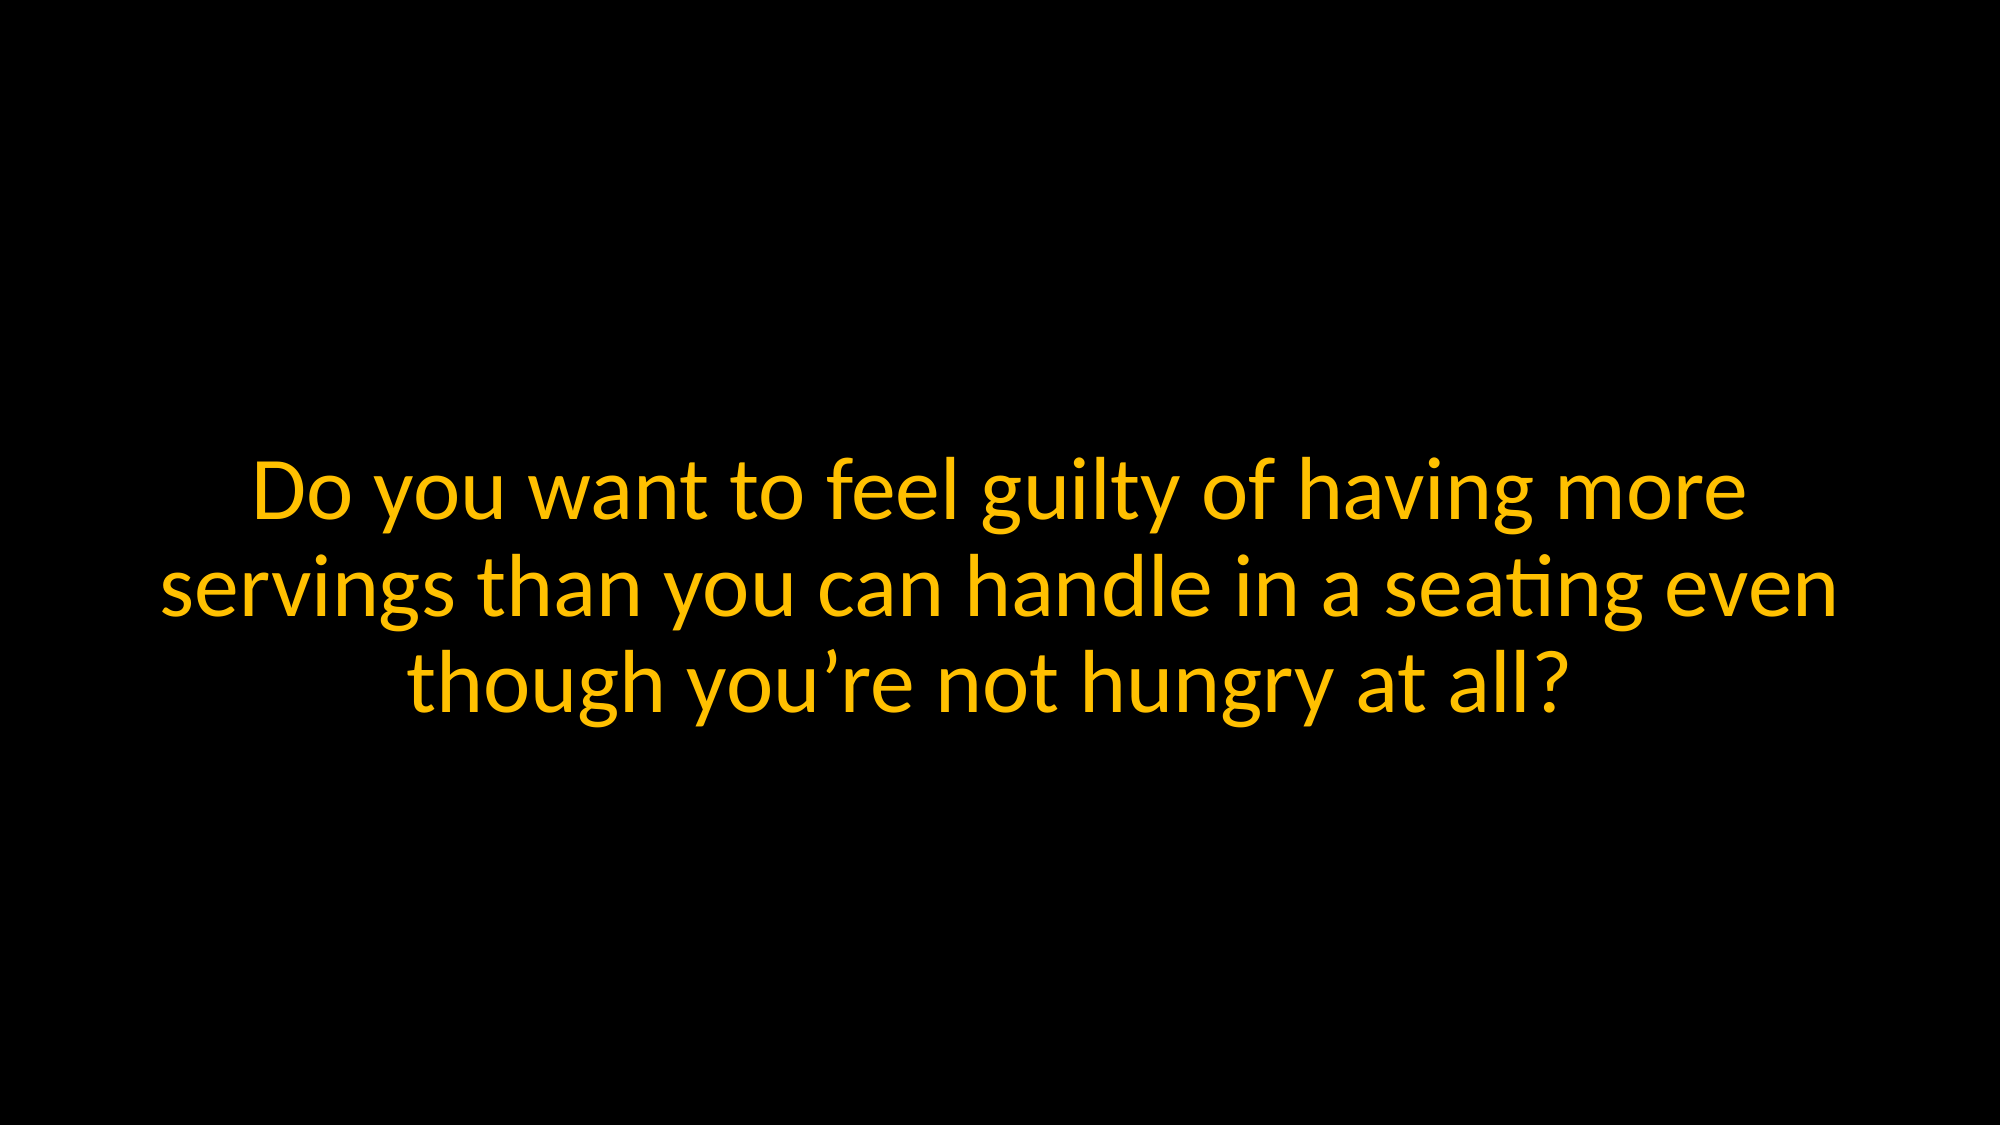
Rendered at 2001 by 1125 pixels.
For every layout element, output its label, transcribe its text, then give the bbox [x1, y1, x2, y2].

list Do you want to feel guilty of having more servings than you can handle in a seating even though you’re not hungry at all? [137, 434, 1863, 1011]
